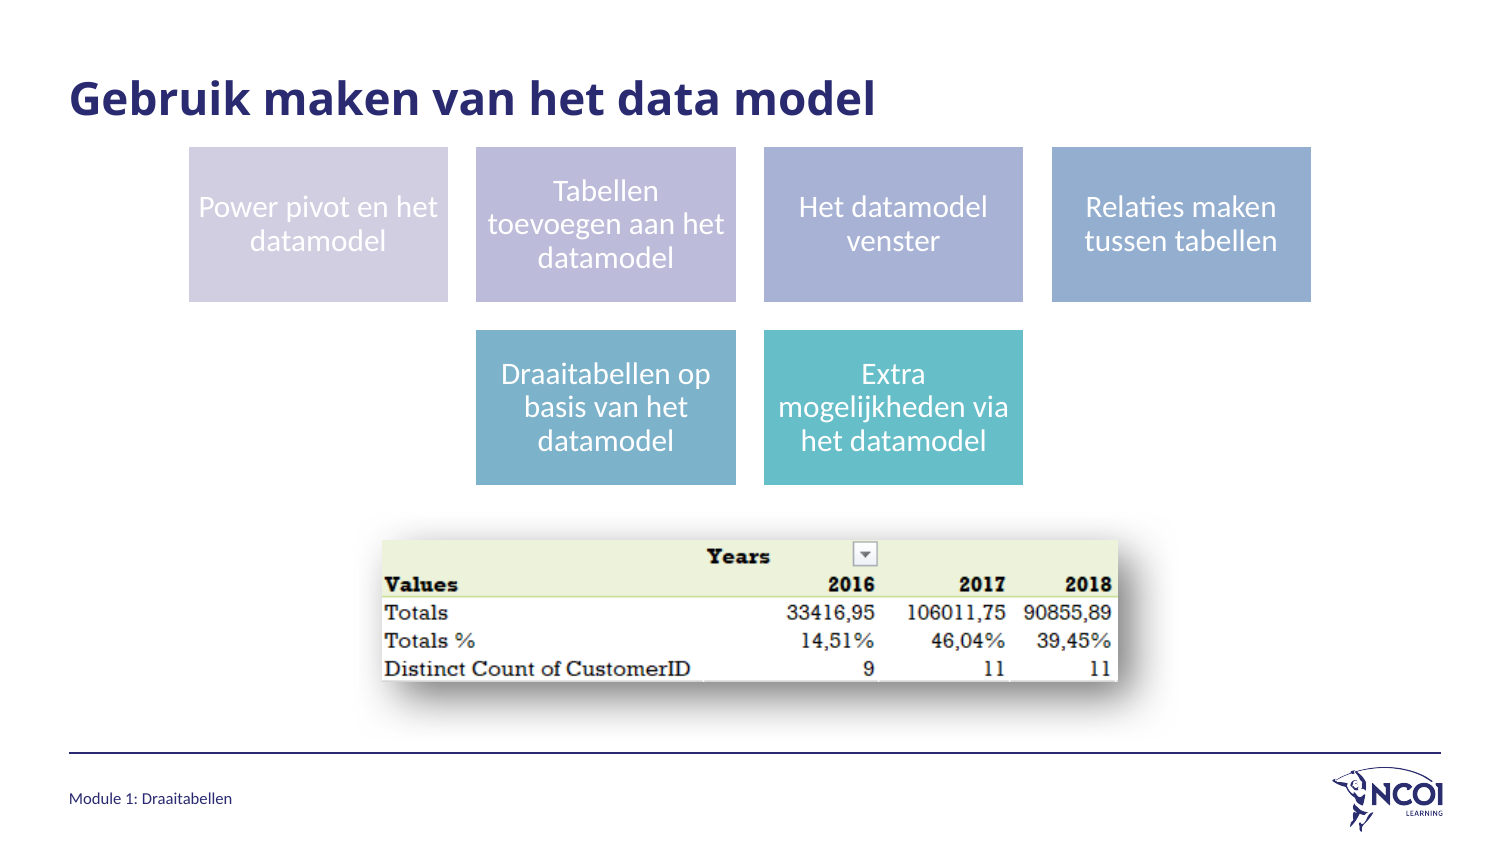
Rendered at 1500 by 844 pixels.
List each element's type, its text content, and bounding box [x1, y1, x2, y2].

picture [1310, 743, 1465, 844]
footer Module 1: Draaitabellen [53, 775, 561, 821]
picture [382, 540, 1118, 682]
title Gebruik maken van het data model [68, 23, 1264, 125]
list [68, 146, 1432, 487]
